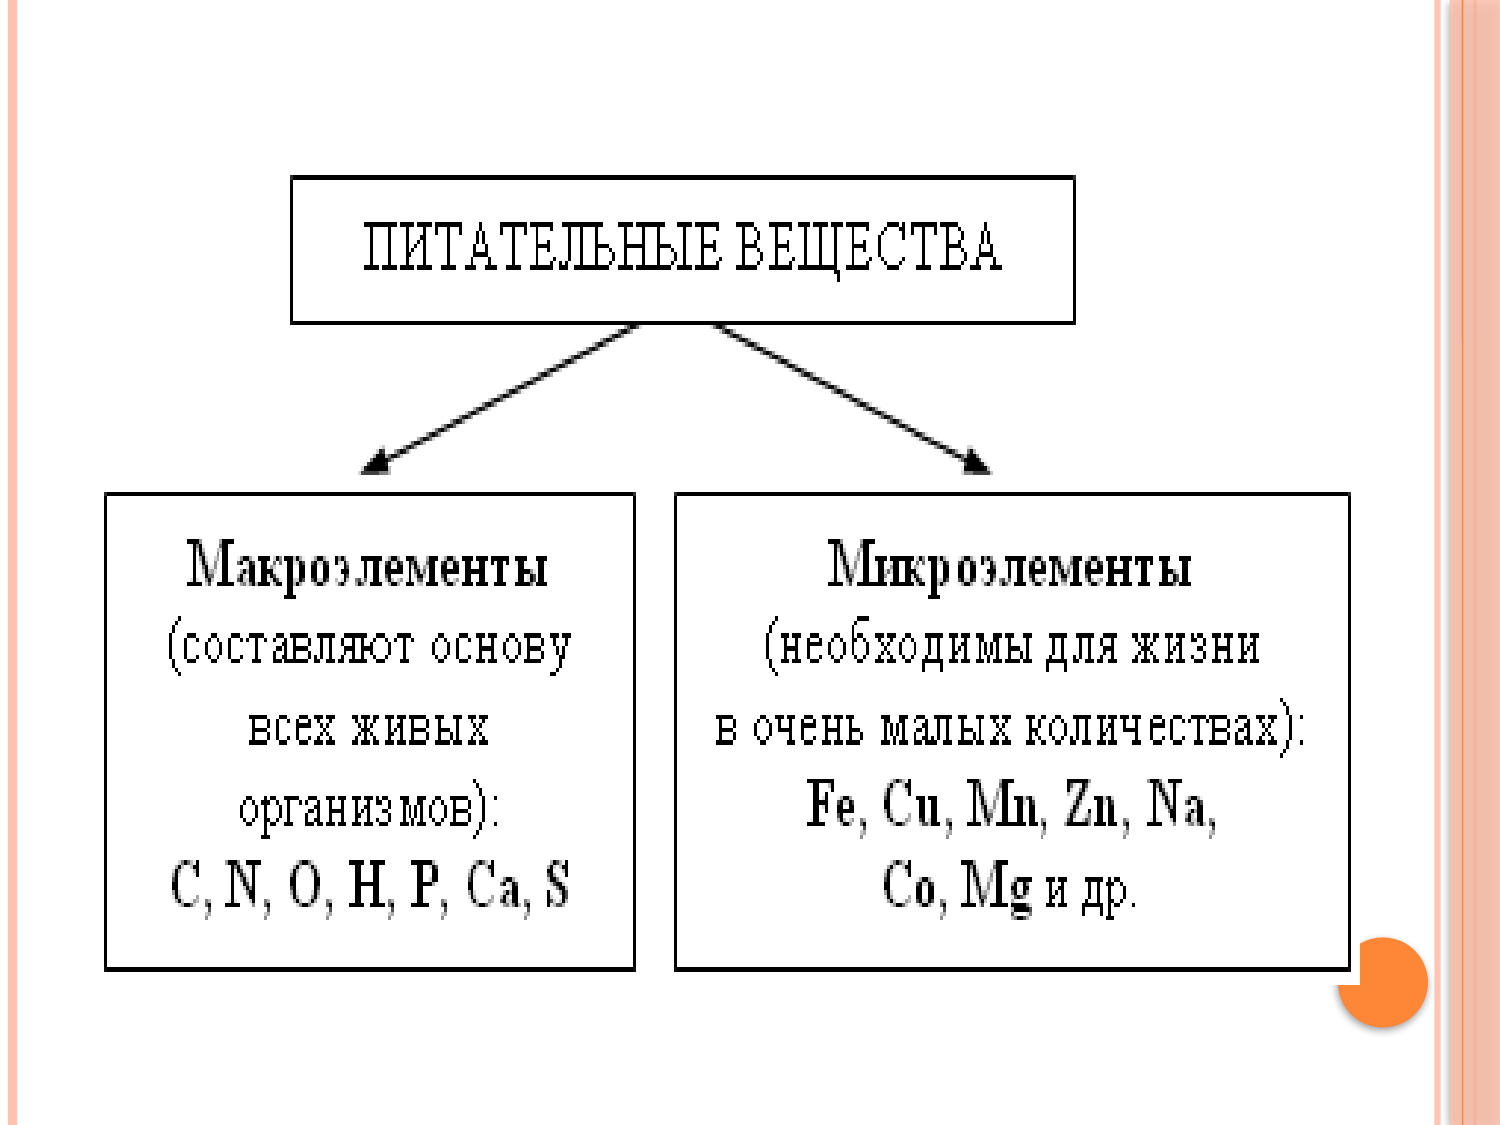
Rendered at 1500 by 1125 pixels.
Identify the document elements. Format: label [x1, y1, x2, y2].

list [93, 163, 1360, 985]
